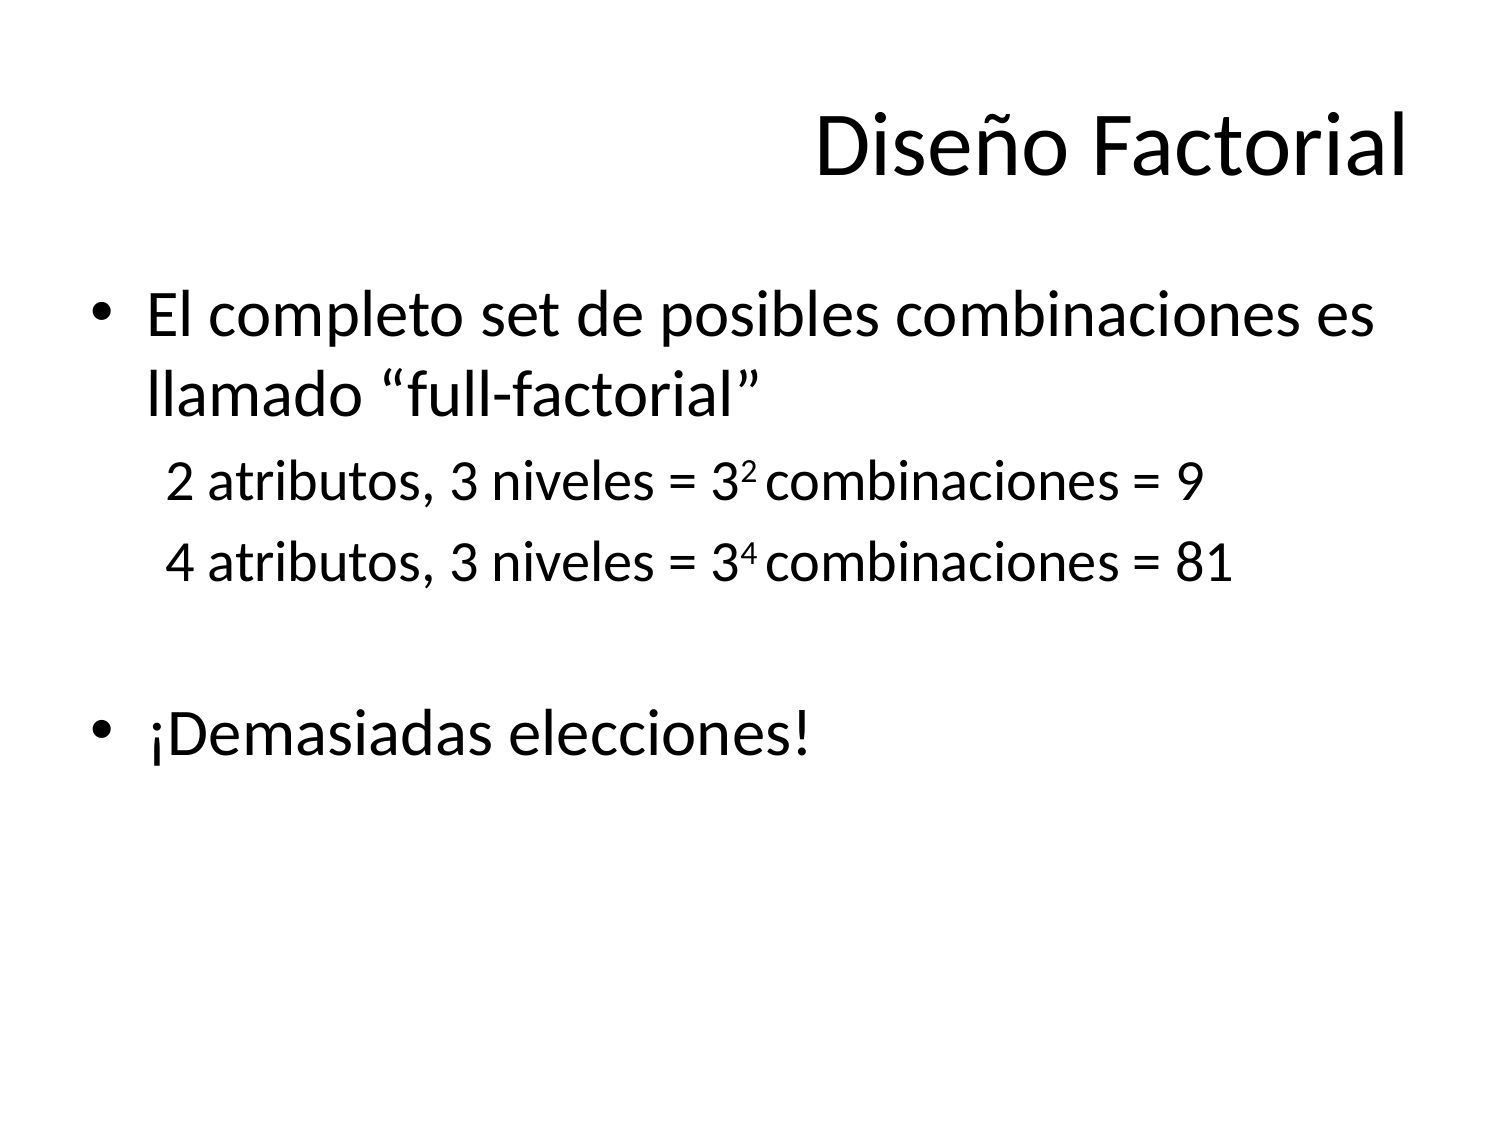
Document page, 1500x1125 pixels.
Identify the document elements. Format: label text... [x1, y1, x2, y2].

list El completo set de posibles combinaciones es llamado “full-factorial” 2 atributos, 3 niveles = 32 combinaciones = 9 4 atributos, 3 niveles = 34 combinaciones = 81 ¡Demasiadas elecciones! [75, 262, 1425, 1005]
title Diseño Factorial [75, 45, 1425, 233]
